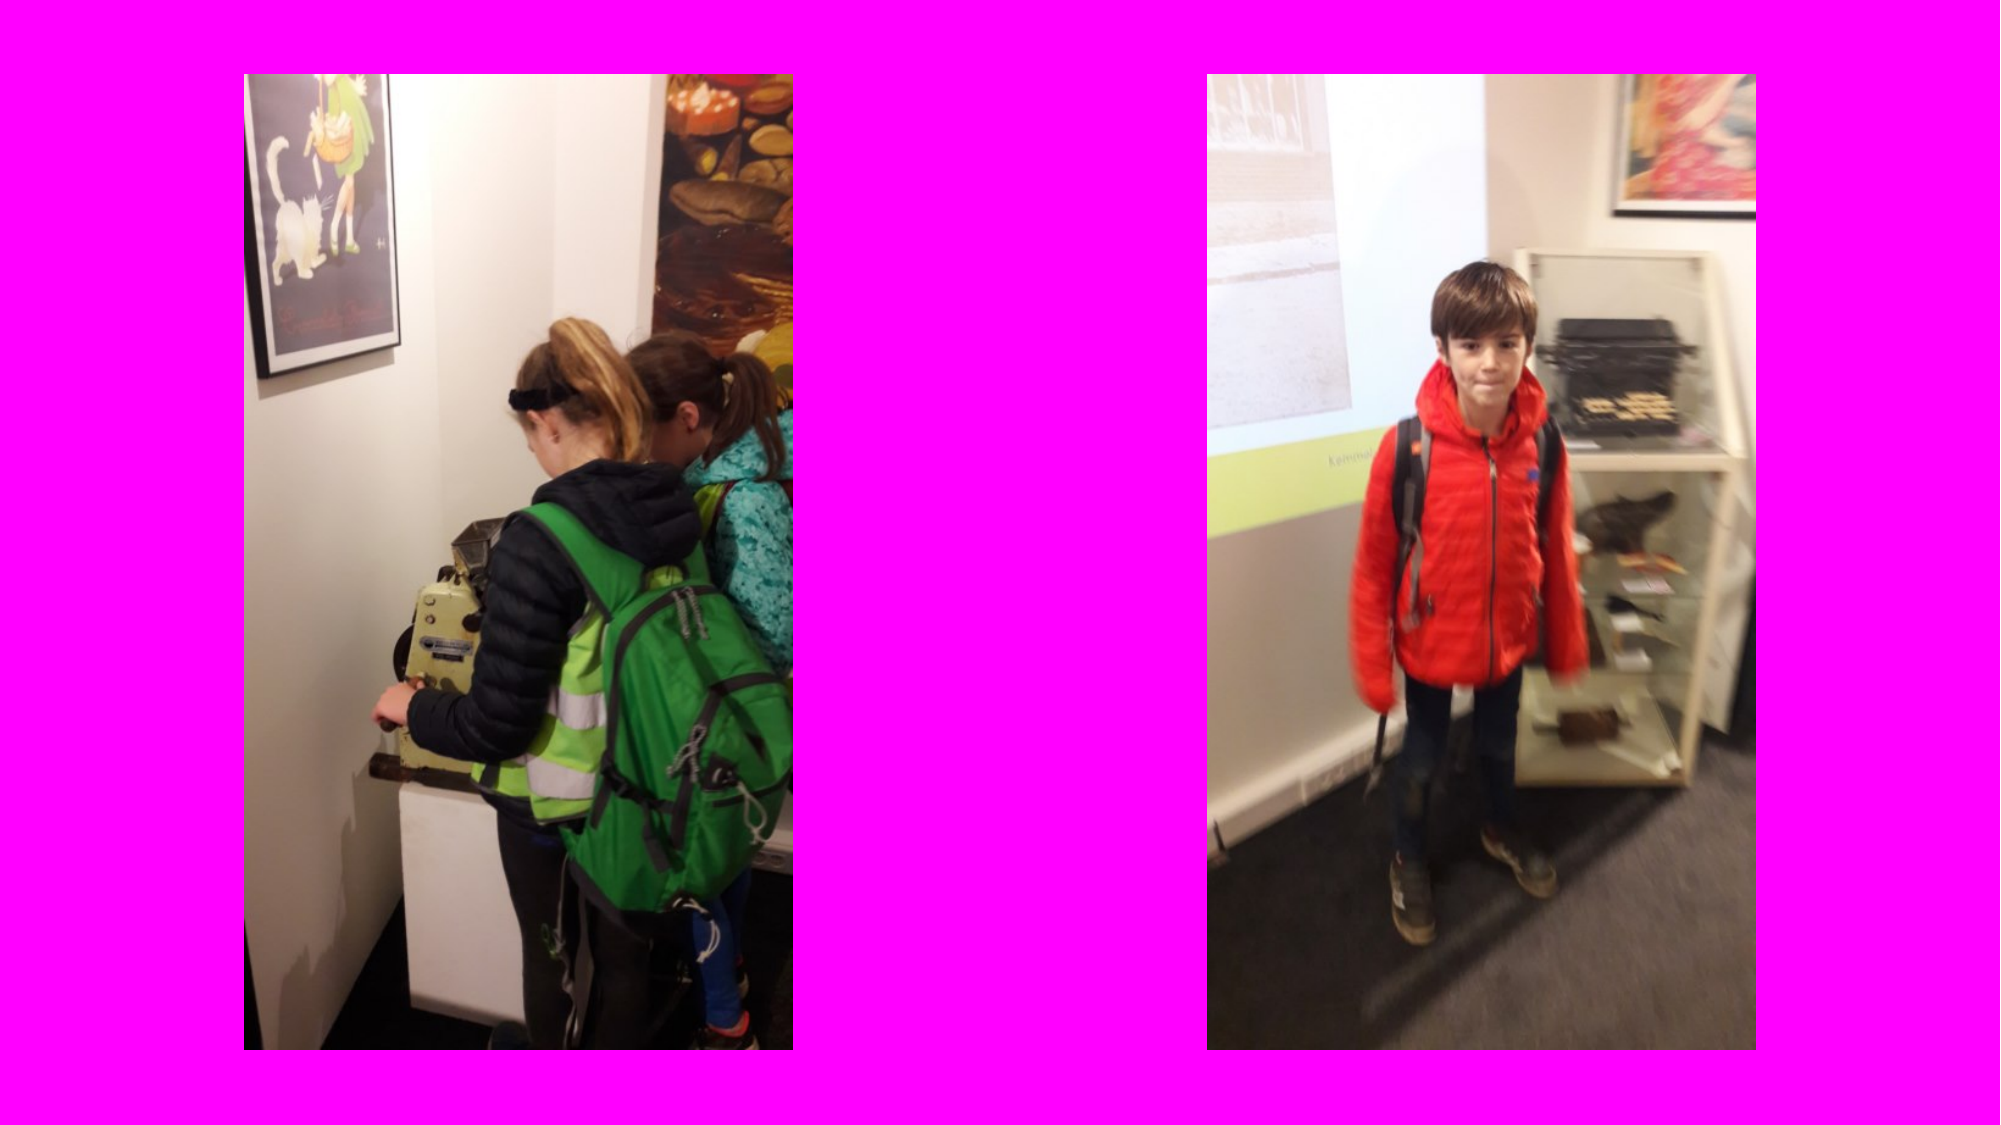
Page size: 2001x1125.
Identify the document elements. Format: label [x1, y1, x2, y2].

picture [1206, 74, 1756, 1050]
picture [244, 74, 793, 1050]
